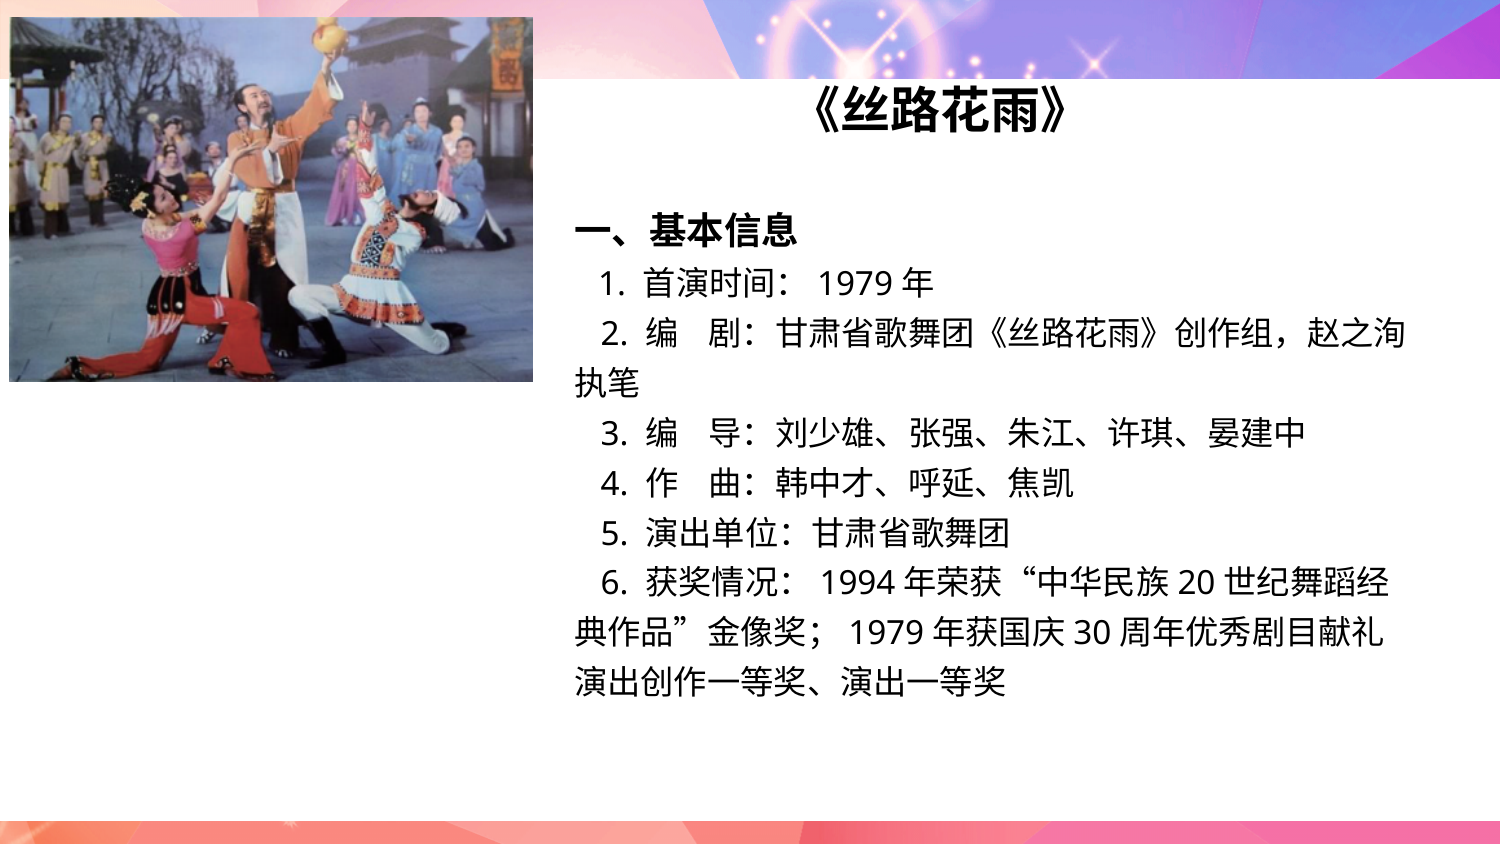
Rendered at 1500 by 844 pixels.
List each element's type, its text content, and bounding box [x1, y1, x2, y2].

picture [0, 0, 1500, 382]
picture [0, 821, 1500, 844]
text_box 《丝路花雨》 [533, 71, 1358, 147]
text_box 一、基本信息 1. 首演时间：1979年 2. 编 剧：甘肃省歌舞团《丝路花雨》创作组，赵之洵执笔 3. 编 导：刘少雄、张强、朱江、许琪、晏建中 4. 作 曲：韩中才、呼延、焦凯 5. 演出单位：甘肃省歌舞团 6. 获奖情况：1994年荣获“中华民族20世纪舞蹈经典作品”金像奖；1979年获国庆30周年优秀剧目献礼演出创作一等奖、演出一等奖 [559, 188, 1427, 720]
